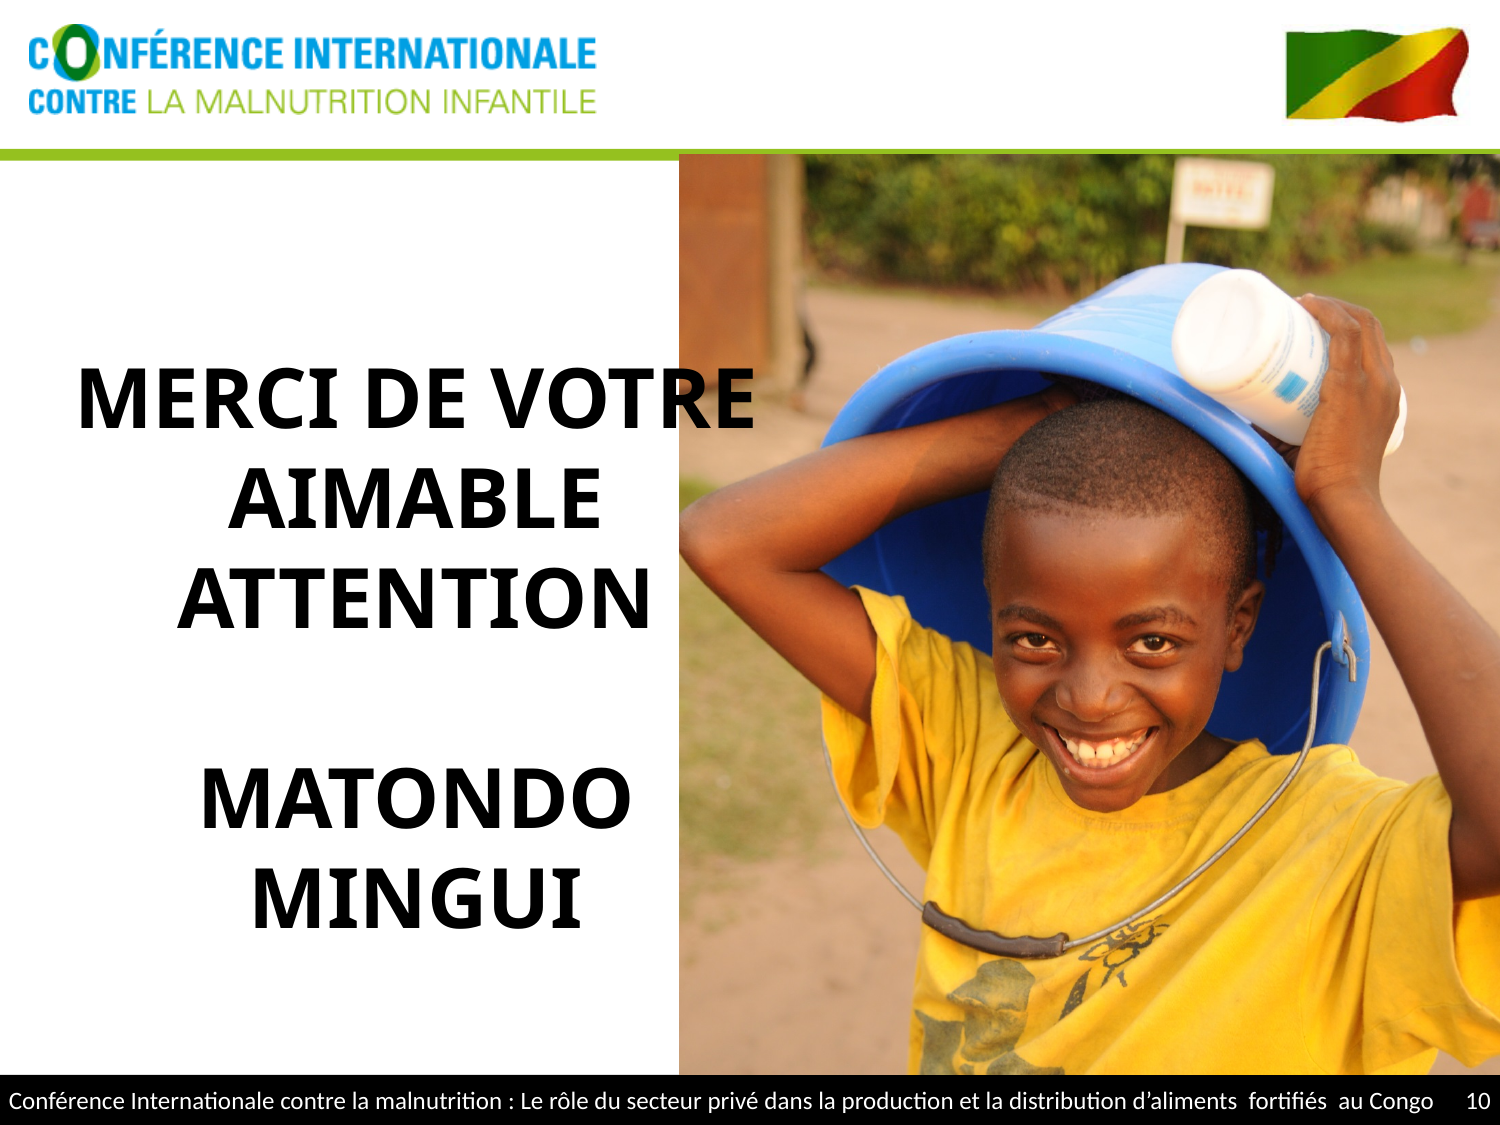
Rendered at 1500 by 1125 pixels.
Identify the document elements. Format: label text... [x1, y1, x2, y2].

picture [29, 24, 597, 115]
text_box MERCI DE VOTRE AIMABLE ATTENTION MATONDO MINGUI [5, 338, 673, 953]
slide_number 10 [1471, 1083, 1500, 1125]
picture [678, 154, 1500, 1076]
footer Conférence Internationale contre la malnutrition : Le rôle du secteur privé dans la production et la distribution d’aliments fortifiés au Congo [0, 1069, 1471, 1125]
picture [1281, 24, 1471, 126]
text_box [0, 147, 1500, 163]
